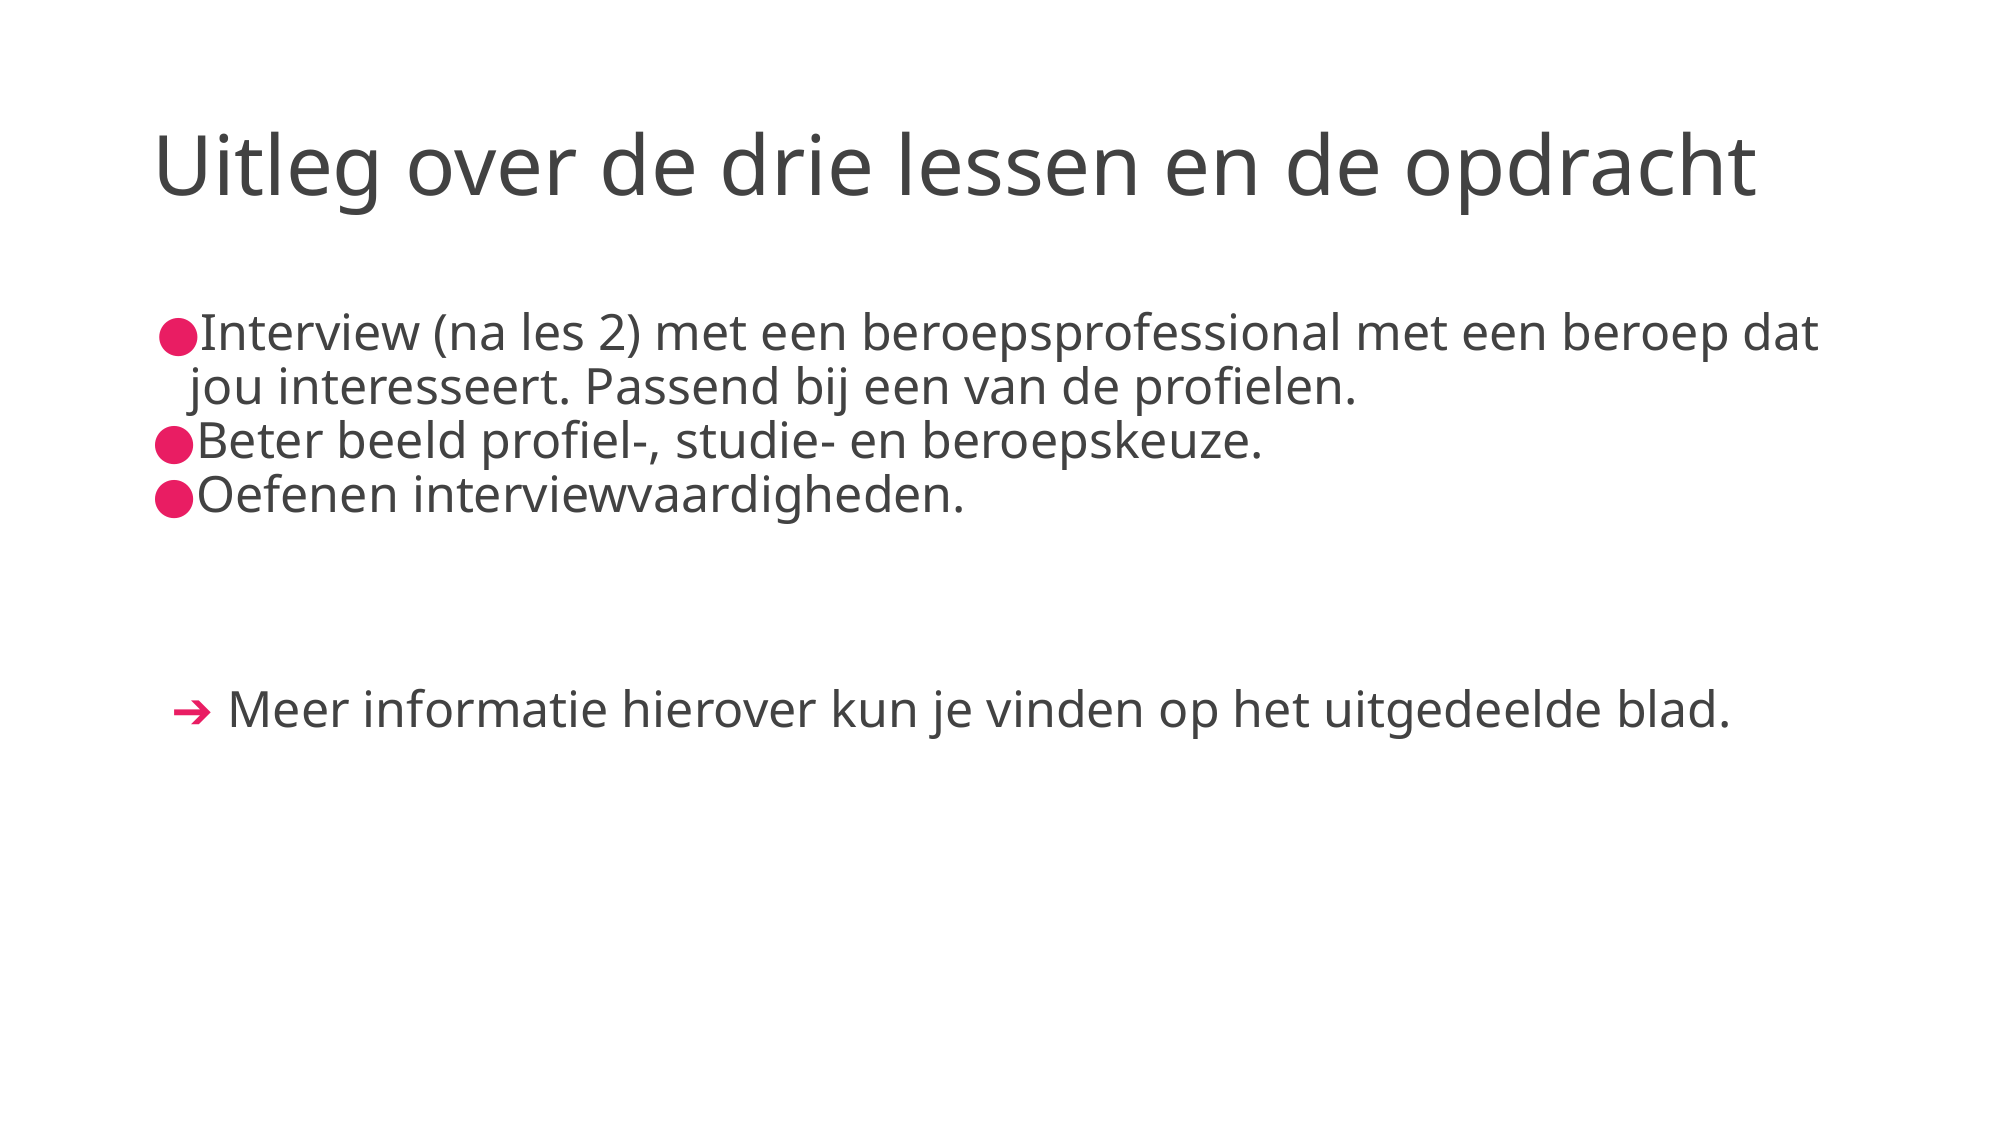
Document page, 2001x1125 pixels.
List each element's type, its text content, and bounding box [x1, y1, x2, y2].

list Interview (na les 2) met een beroepsprofessional met een beroep dat jou interesseert. Passend bij een van de profielen. Beter beeld profiel-, studie- en beroepskeuze. Oefenen interviewvaardigheden. Meer informatie hierover kun je vinden op het uitgedeelde blad. [137, 299, 1863, 1014]
title Uitleg over de drie lessen en de opdracht [137, 59, 1863, 278]
